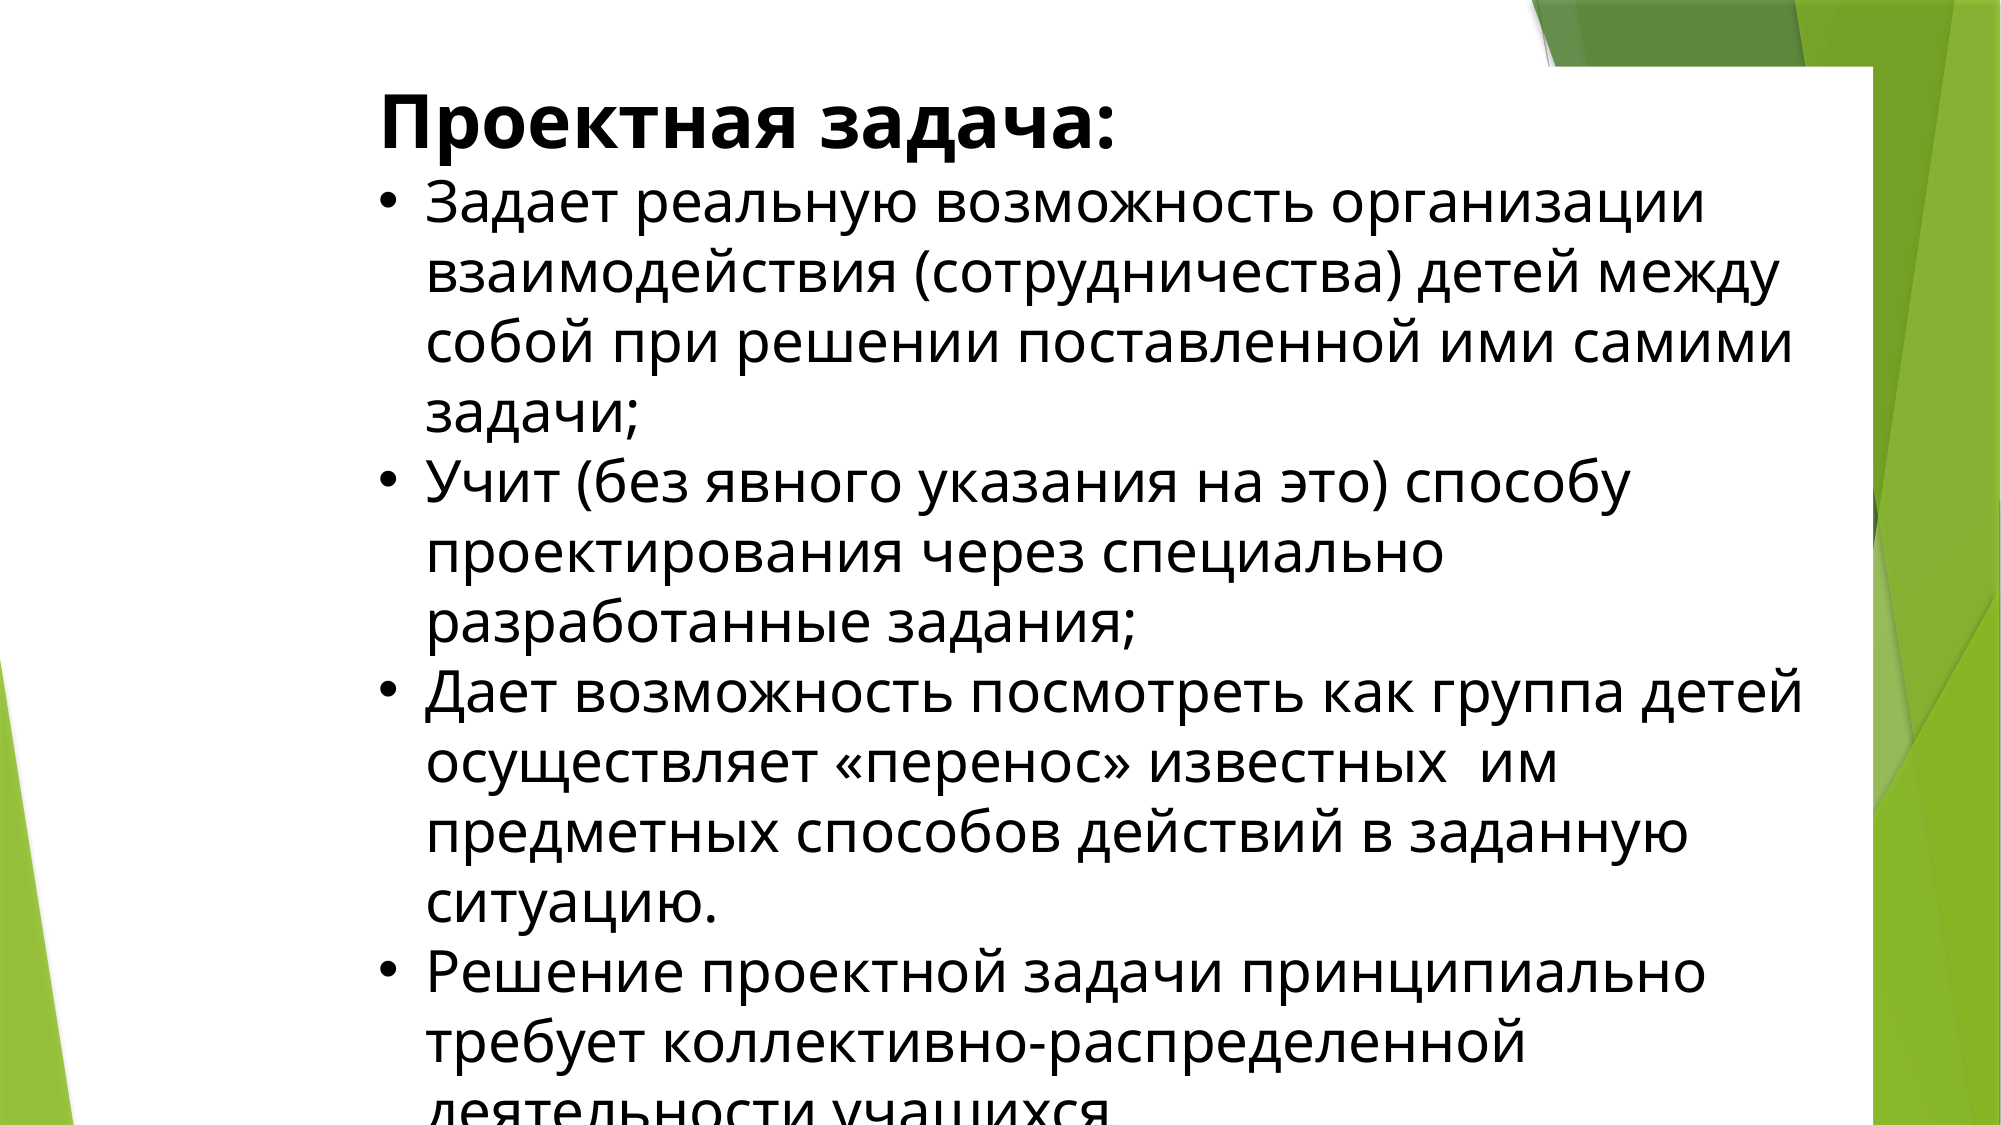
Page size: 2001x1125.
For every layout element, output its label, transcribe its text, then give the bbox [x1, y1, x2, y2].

text_box Проектная задача: Задает реальную возможность организации взаимодействия (сотрудничества) детей между собой при решении поставленной ими самими задачи; Учит (без явного указания на это) способу проектирования через специально разработанные задания; Дает возможность посмотреть как группа детей осуществляет «перенос» известных им предметных способов действий в заданную ситуацию. Решение проектной задачи принципиально требует коллективно-распределенной деятельности учащихся. [363, 66, 1874, 1125]
